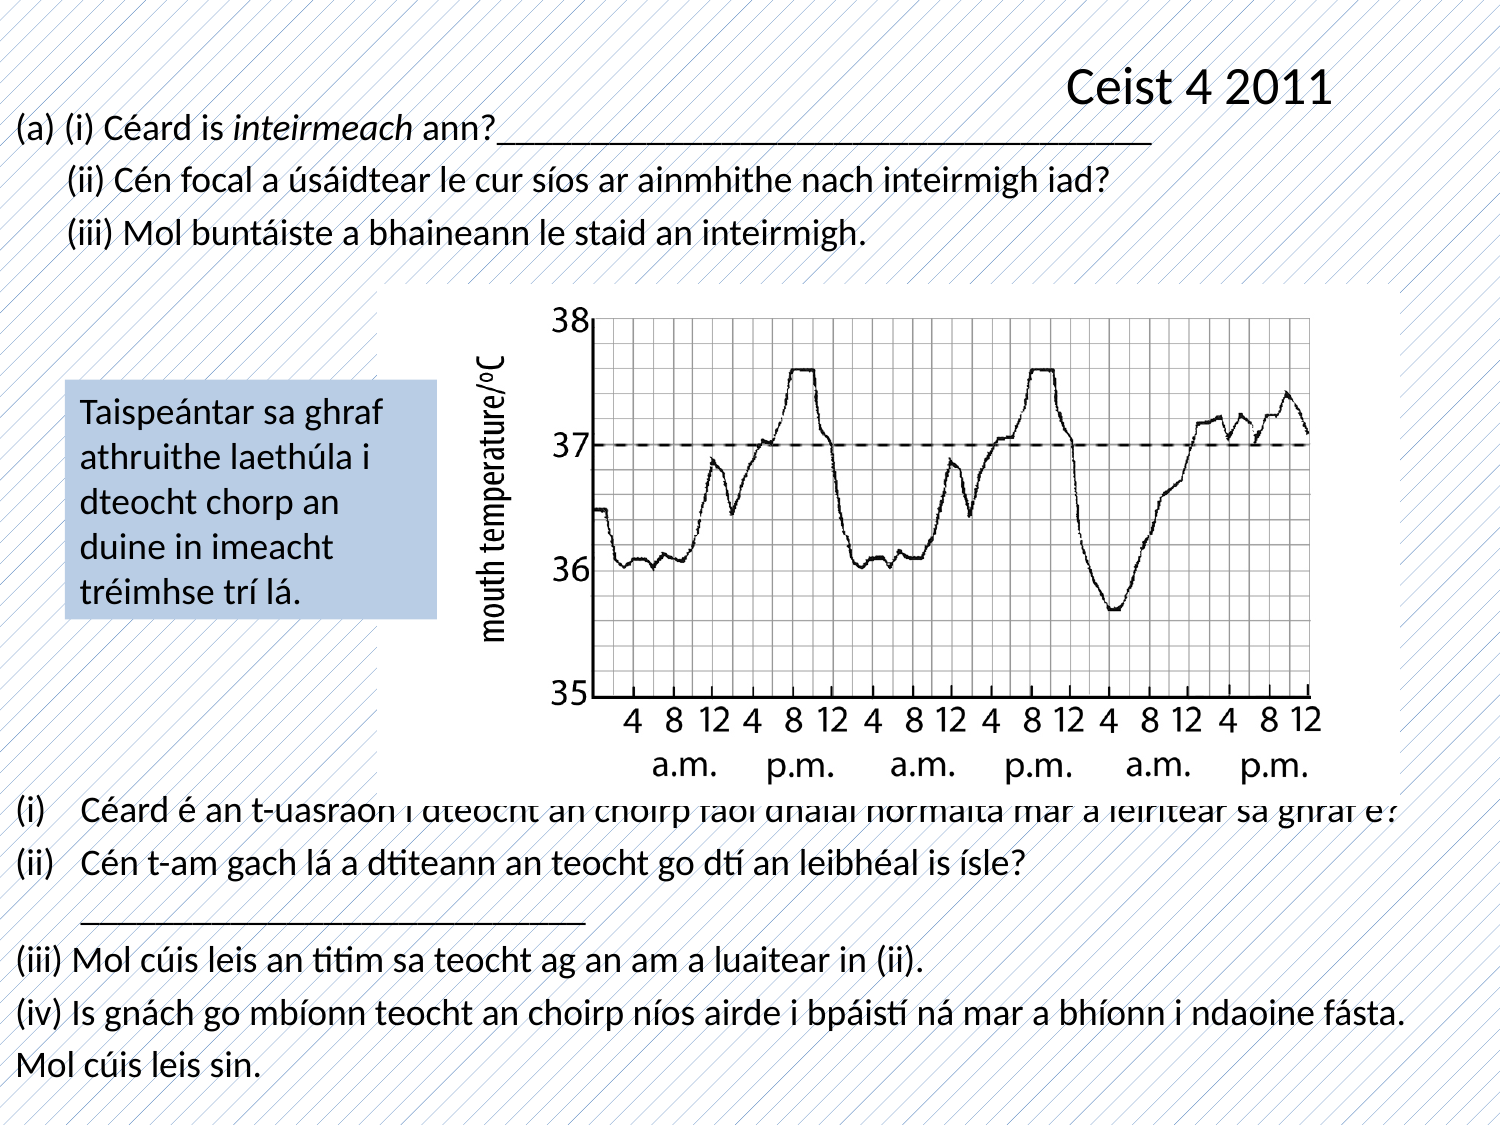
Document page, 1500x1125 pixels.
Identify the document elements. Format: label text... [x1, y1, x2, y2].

picture [377, 284, 1400, 806]
list (a) (i) Céard is inteirmeach ann?___________________________________ (ii) Cén focal a úsáidtear le cur síos ar ainmhithe nach inteirmigh iad? (iii) Mol buntáiste a bhaineann le staid an inteirmigh. Céard é an t-uasraon i dteocht an choirp faoi dhálaí normálta mar a léirítear sa ghraf é? Cén t-am gach lá a dtiteann an teocht go dtí an leibhéal is ísle? ___________________________ (iii) Mol cúis leis an titim sa teocht ag an am a luaitear in (ii). (iv) Is gnách go mbíonn teocht an choirp níos airde i bpáistí ná mar a bhíonn i ndaoine fásta. Mol cúis leis sin. [0, 42, 1500, 1094]
text_box Taispeántar sa ghraf athruithe laethúla i dteocht chorp an duine in imeacht tréimhse trí lá. [64, 379, 372, 620]
